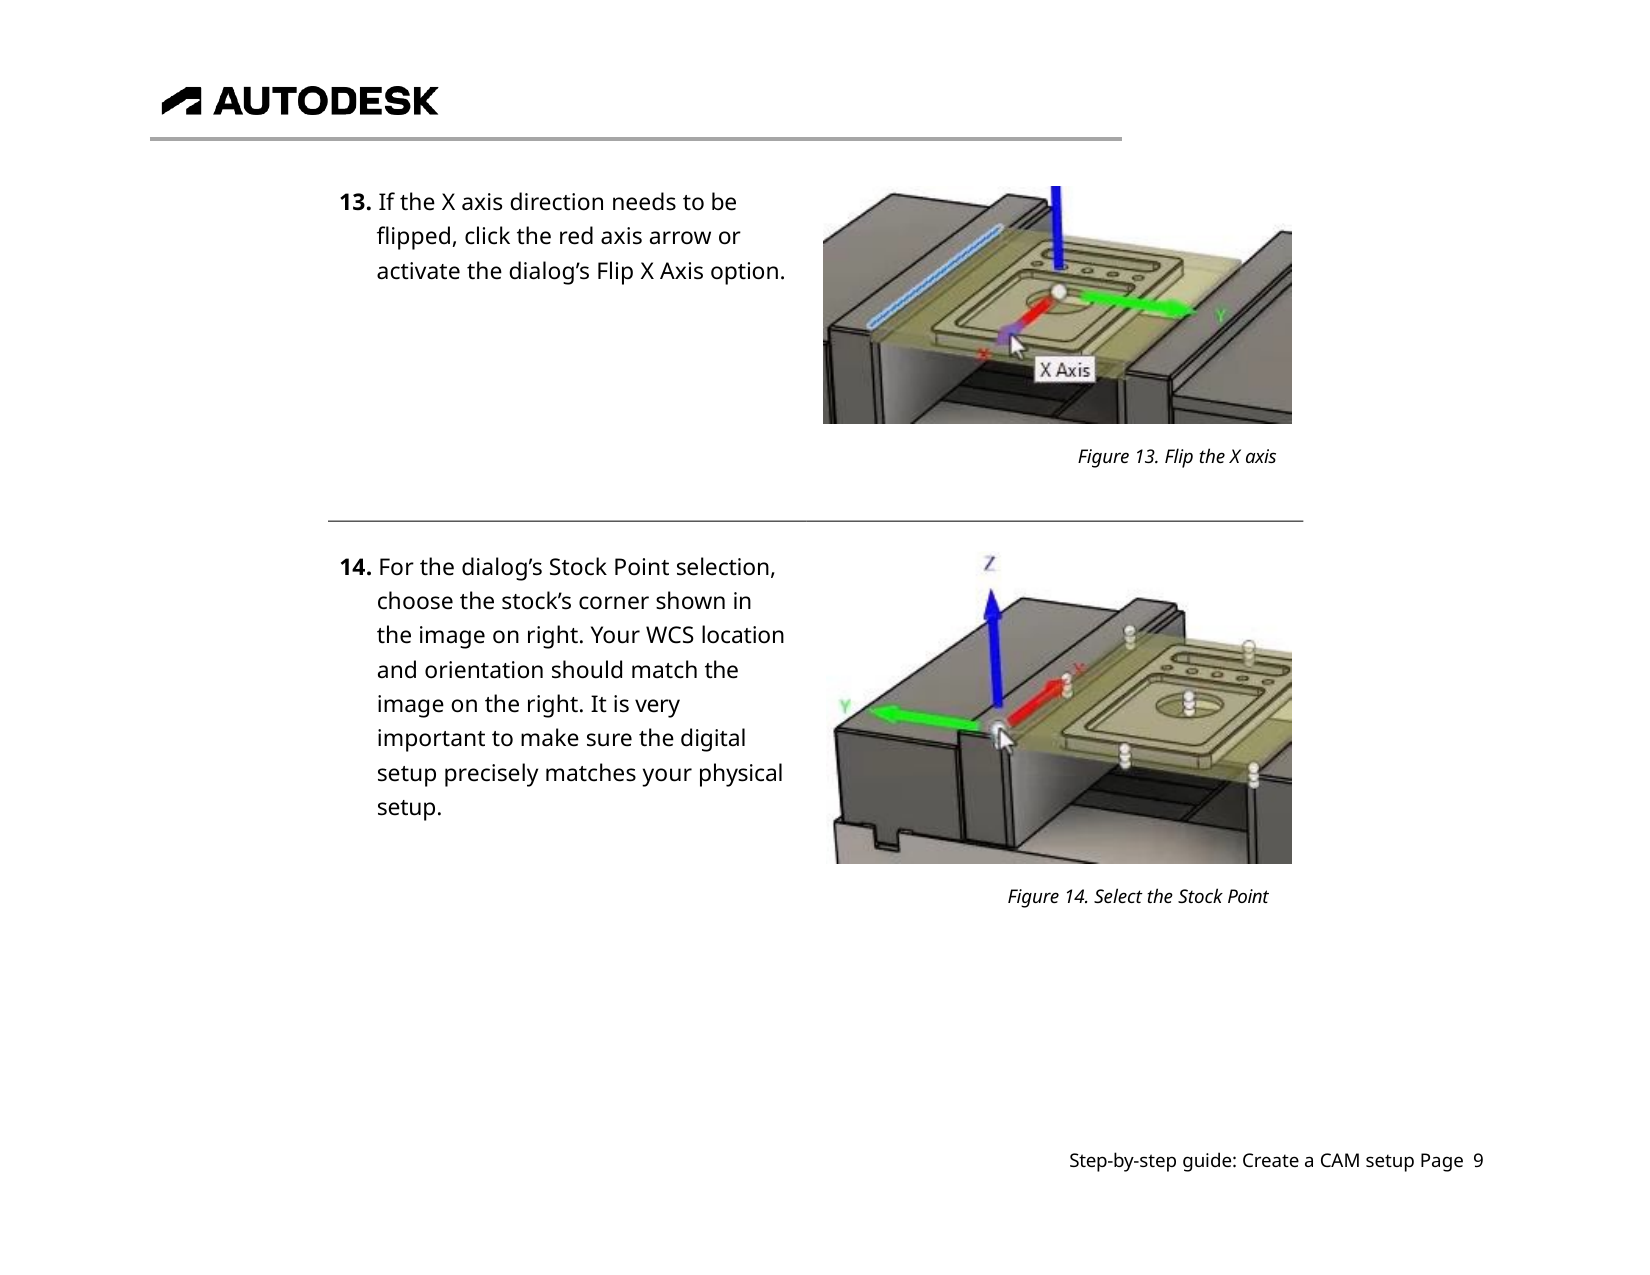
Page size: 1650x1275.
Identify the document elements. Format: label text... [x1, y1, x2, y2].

slide_number Step-by-step guide: Create a CAM setup Page 10 [1067, 1145, 1509, 1275]
picture [825, 551, 1292, 865]
picture [822, 186, 1292, 425]
text_box Figure 13. Flip the X axis [1075, 442, 1295, 467]
text_box 14. For the dialog’s Stock Point selection, choose the stock’s corner shown in the image on right. Your WCS location and orientation should match the image on the right. It is very important to make sure the digital setup precisely matches your physical setup. [337, 543, 791, 820]
picture [161, 86, 439, 115]
text_box Figure 14. Select the Stock Point [1005, 882, 1294, 907]
text_box 13. If the X axis direction needs to be flipped, click the red axis arrow or activate the dialog’s Flip X Axis option. [337, 178, 797, 284]
